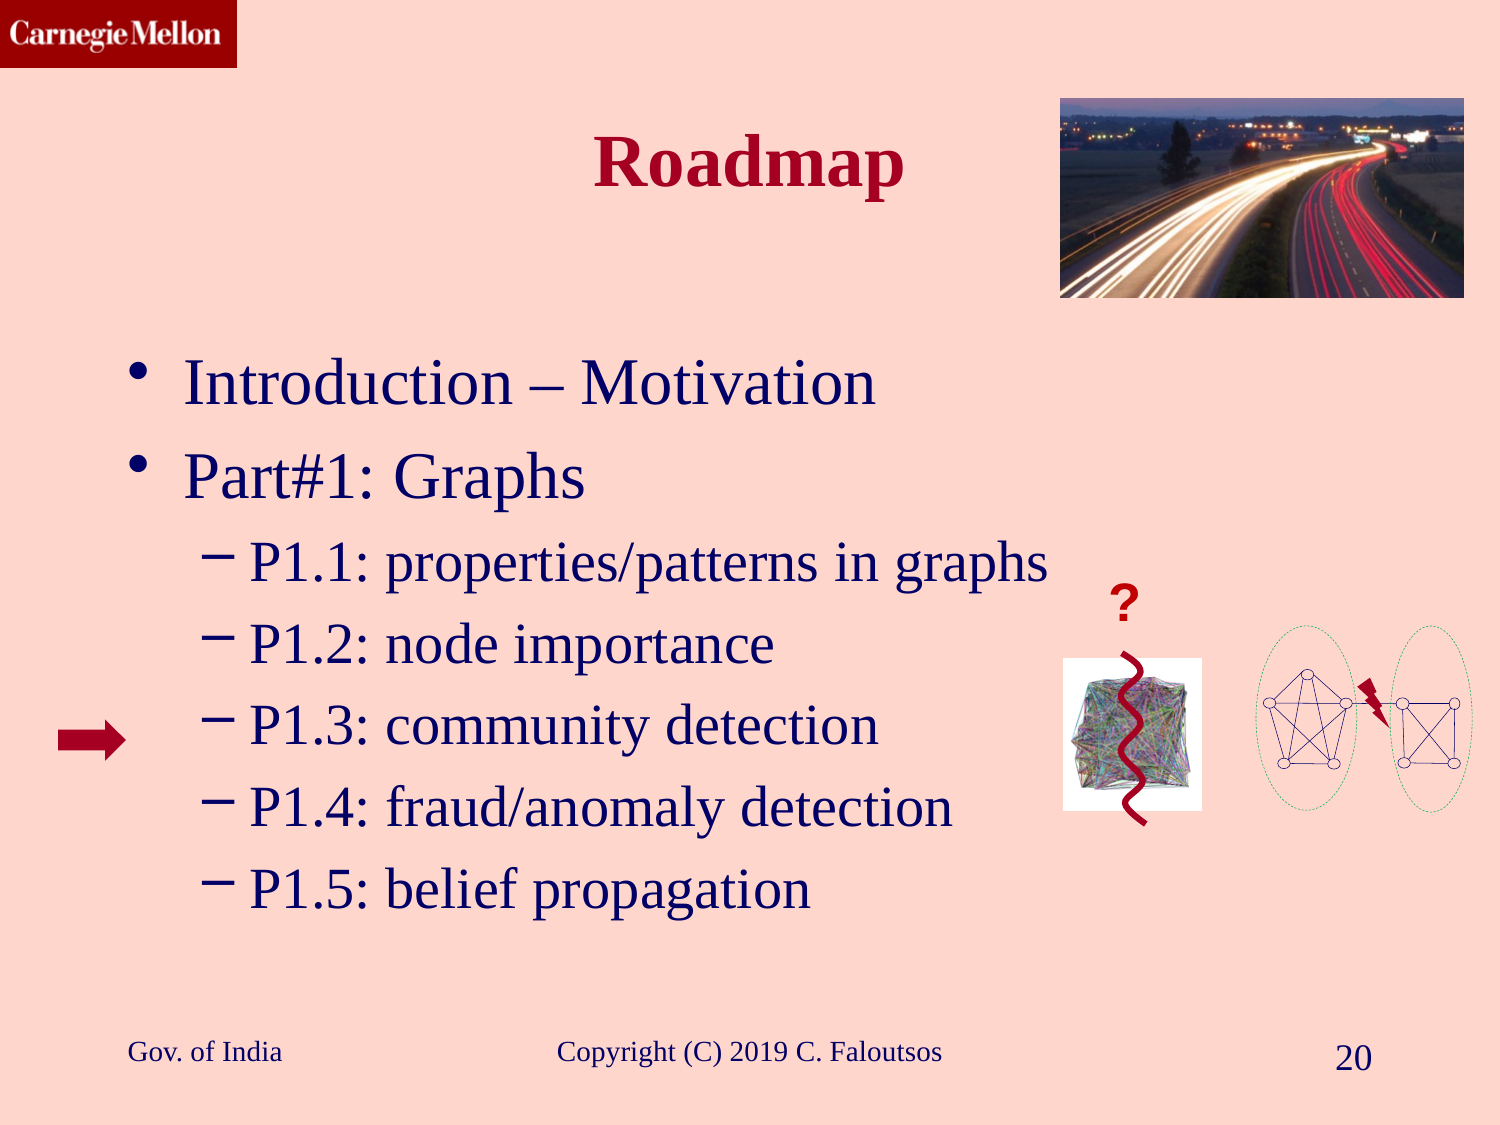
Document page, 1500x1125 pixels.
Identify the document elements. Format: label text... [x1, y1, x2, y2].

footer Copyright (C) 2019 C. Faloutsos [512, 1024, 988, 1101]
text_box [1137, 818, 1146, 824]
slide_number 20 [1074, 1024, 1388, 1101]
text_box [58, 719, 126, 761]
title Roadmap [112, 99, 1058, 213]
text_box [1264, 625, 1349, 667]
picture [0, 0, 237, 68]
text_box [1263, 669, 1461, 770]
list Introduction – Motivation Part#1: Graphs P1.1: properties/patterns in graphs P1.2: node importance P1.3: community detection P1.4: fraud/anomaly detection P1.5: belief propagation [112, 237, 1388, 1001]
text_box [1268, 778, 1345, 811]
text_box [1397, 625, 1473, 772]
picture [1063, 658, 1202, 811]
slide_number Gov. of India [112, 1024, 426, 1101]
picture [1060, 98, 1464, 299]
text_box ? [1094, 559, 1158, 640]
text_box [1399, 773, 1465, 813]
